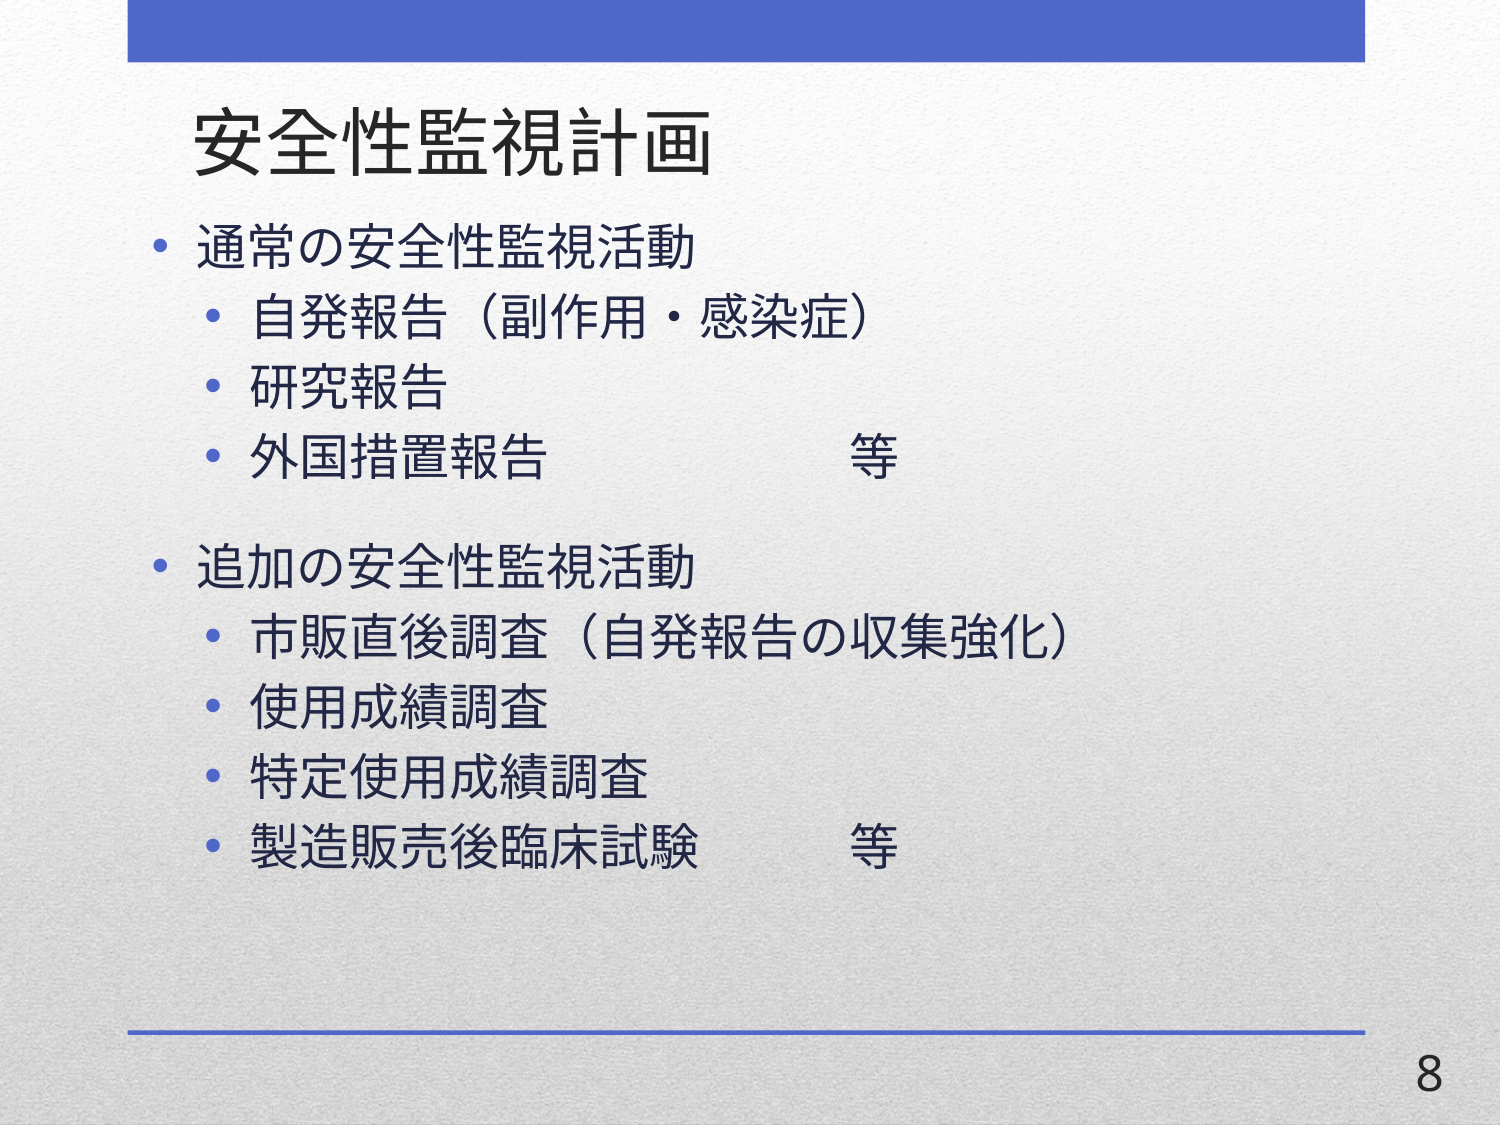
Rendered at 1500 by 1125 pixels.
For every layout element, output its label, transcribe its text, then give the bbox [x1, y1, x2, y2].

list 通常の安全性監視活動 自発報告（副作用・感染症） 研究報告 外国措置報告 等 追加の安全性監視活動 市販直後調査（自発報告の収集強化） 使用成績調査 特定使用成績調査 製造販売後臨床試験 等 [136, 208, 1412, 988]
slide_number 8 [1333, 1046, 1459, 1106]
title 安全性監視計画 [175, 62, 1289, 194]
